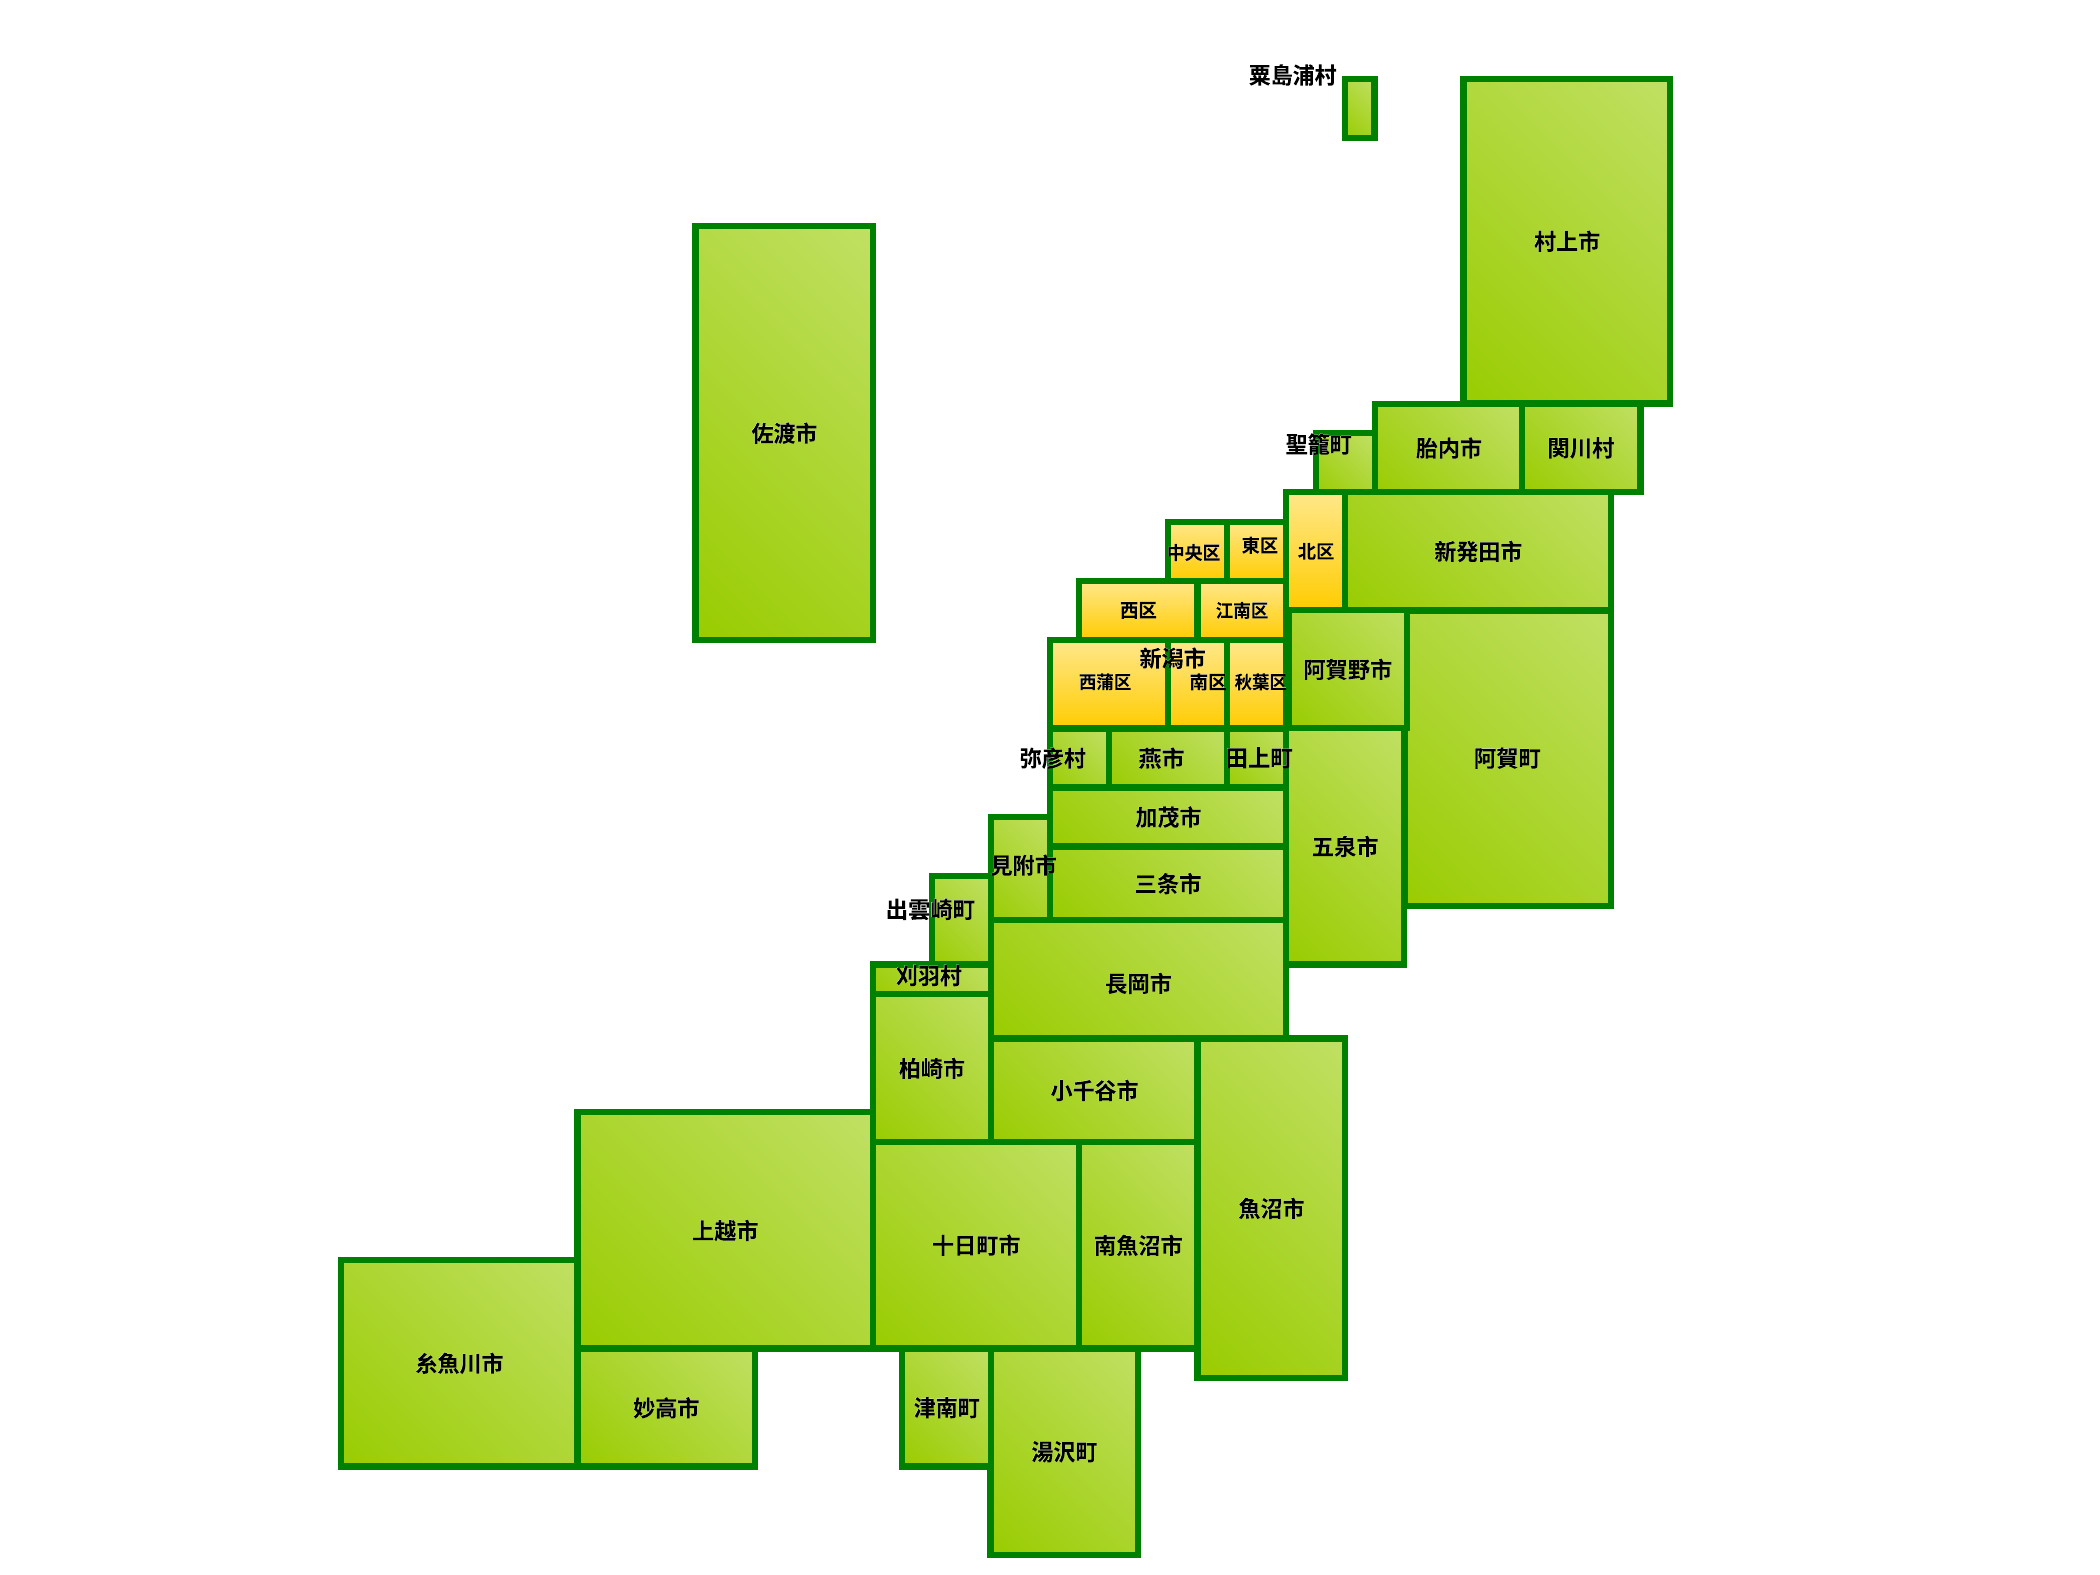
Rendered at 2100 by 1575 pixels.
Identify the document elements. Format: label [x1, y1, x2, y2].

text_box [415, 1352, 504, 1375]
text_box [1241, 536, 1278, 555]
text_box [1534, 229, 1600, 253]
text_box [1135, 872, 1201, 895]
text_box [896, 964, 962, 987]
text_box [1226, 746, 1293, 769]
text_box [1312, 835, 1378, 858]
text_box [1297, 542, 1334, 561]
text_box [1138, 746, 1185, 770]
text_box [1548, 436, 1615, 460]
text_box [1079, 672, 1131, 691]
text_box [913, 1396, 980, 1419]
text_box [692, 1219, 758, 1242]
text_box [1020, 746, 1086, 770]
text_box [887, 898, 975, 921]
text_box [340, 78, 1671, 1556]
text_box [1167, 543, 1220, 562]
text_box [1105, 972, 1172, 995]
text_box [990, 853, 1057, 877]
text_box [1474, 746, 1541, 770]
text_box [1135, 805, 1201, 828]
text_box [1434, 540, 1522, 563]
text_box [1094, 1234, 1183, 1257]
text_box [932, 1233, 1021, 1257]
text_box [1190, 672, 1227, 691]
text_box [1304, 658, 1392, 681]
text_box [1285, 432, 1352, 456]
text_box [898, 1056, 965, 1080]
text_box [1234, 672, 1287, 691]
text_box [1238, 1197, 1305, 1220]
text_box [633, 1396, 699, 1419]
text_box [1050, 1079, 1138, 1102]
text_box [1120, 601, 1157, 620]
text_box [1215, 601, 1268, 620]
text_box [751, 421, 817, 445]
text_box [1139, 646, 1206, 670]
text_box [1415, 436, 1482, 460]
text_box [1031, 1440, 1097, 1463]
text_box [1248, 63, 1337, 87]
